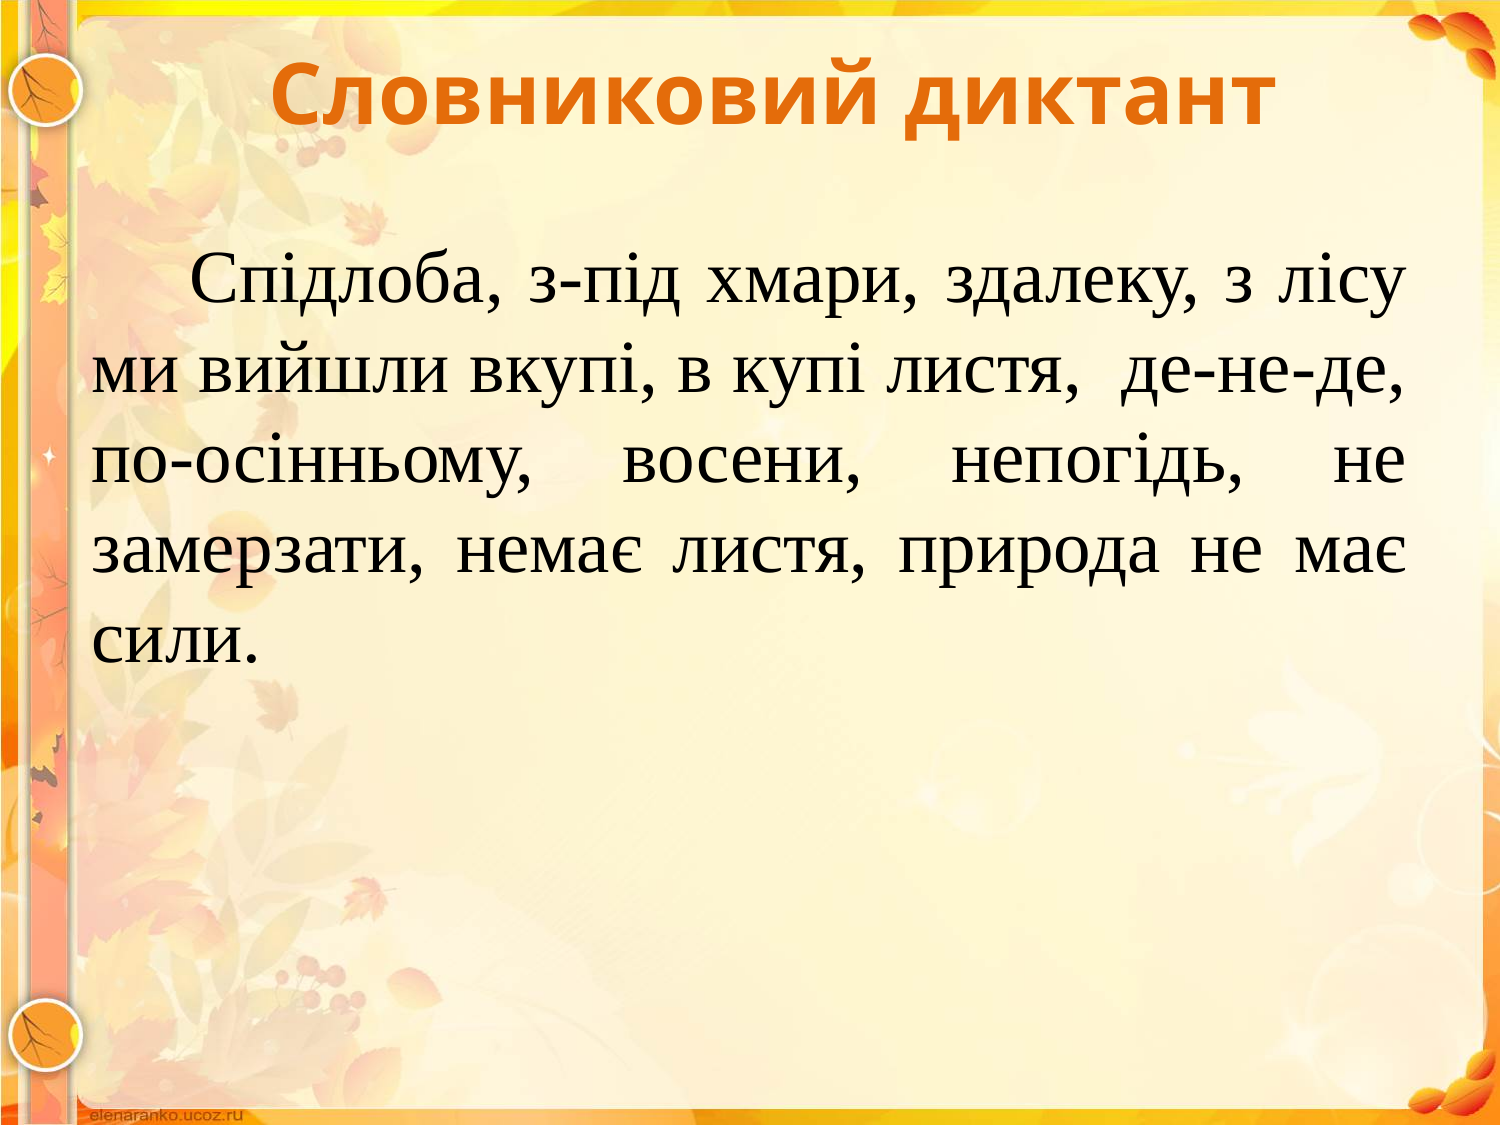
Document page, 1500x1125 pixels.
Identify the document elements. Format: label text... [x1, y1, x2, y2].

title Словниковий диктант [123, 30, 1424, 149]
list Спідлоба, з-під хмари, здалеку, з лісу ми вийшли вкупі, в купі листя, де-не-де, по-осінньому, восени, непогідь, не замерзати, немає листя, природа не має сили. [76, 219, 1424, 1024]
picture [0, 0, 1500, 1125]
